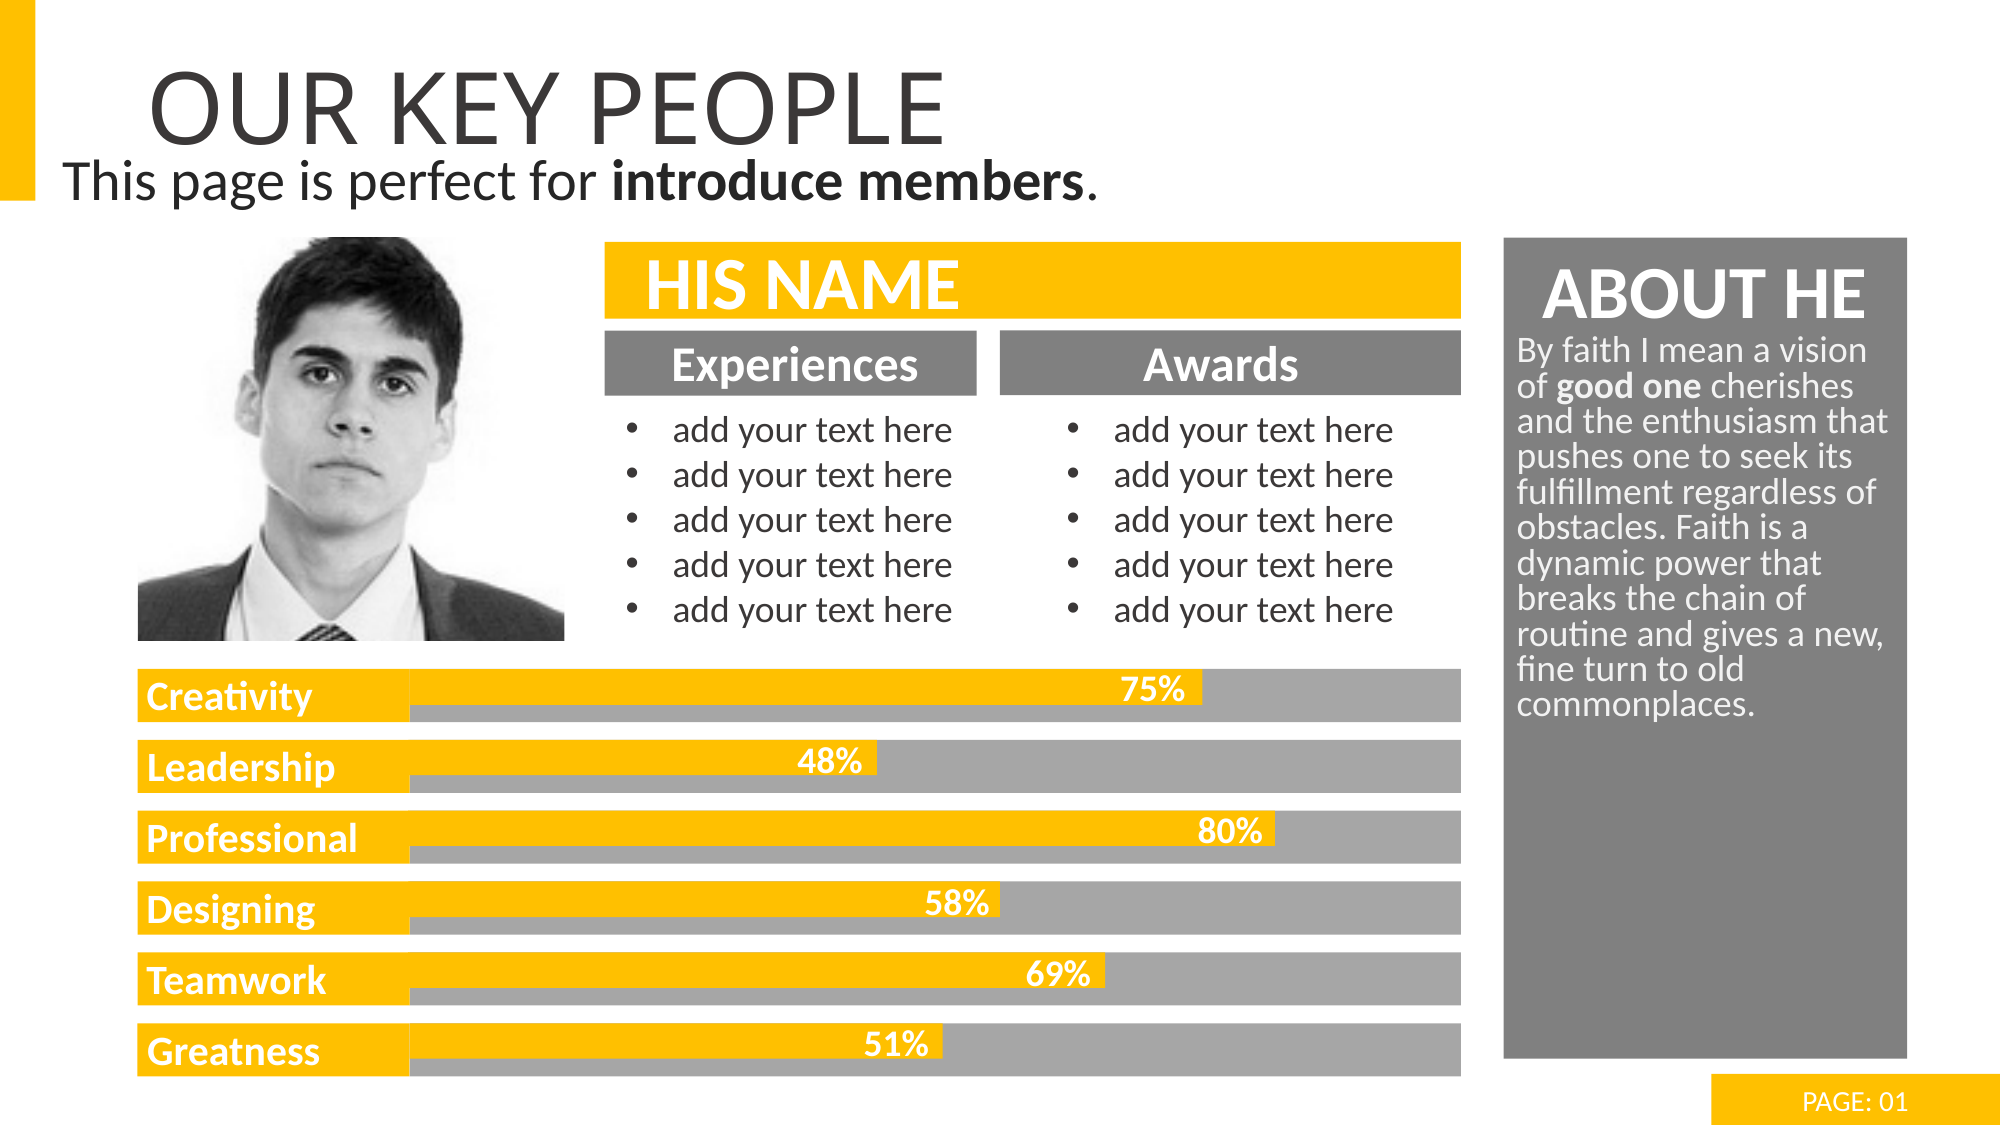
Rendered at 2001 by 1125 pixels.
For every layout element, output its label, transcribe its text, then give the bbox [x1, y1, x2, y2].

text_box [130, 945, 1461, 1012]
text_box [409, 1011, 945, 1073]
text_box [409, 656, 1203, 718]
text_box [999, 324, 1461, 641]
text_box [130, 661, 1461, 728]
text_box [408, 870, 1006, 932]
text_box HIS NAME [630, 227, 977, 324]
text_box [130, 874, 1461, 941]
text_box [604, 241, 630, 320]
text_box OUR KEY PEOPLE [131, 37, 964, 135]
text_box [131, 1016, 1461, 1083]
text_box [0, 0, 36, 202]
text_box [977, 241, 1462, 320]
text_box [604, 324, 977, 641]
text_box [131, 732, 1461, 799]
text_box This page is perfect for introduce members. [47, 135, 1115, 220]
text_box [408, 728, 879, 790]
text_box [1501, 236, 1912, 1059]
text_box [408, 941, 1107, 1003]
text_box PAGE: 01 [1710, 1073, 2000, 1125]
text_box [408, 798, 1279, 860]
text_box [130, 803, 1461, 870]
picture [137, 237, 565, 641]
